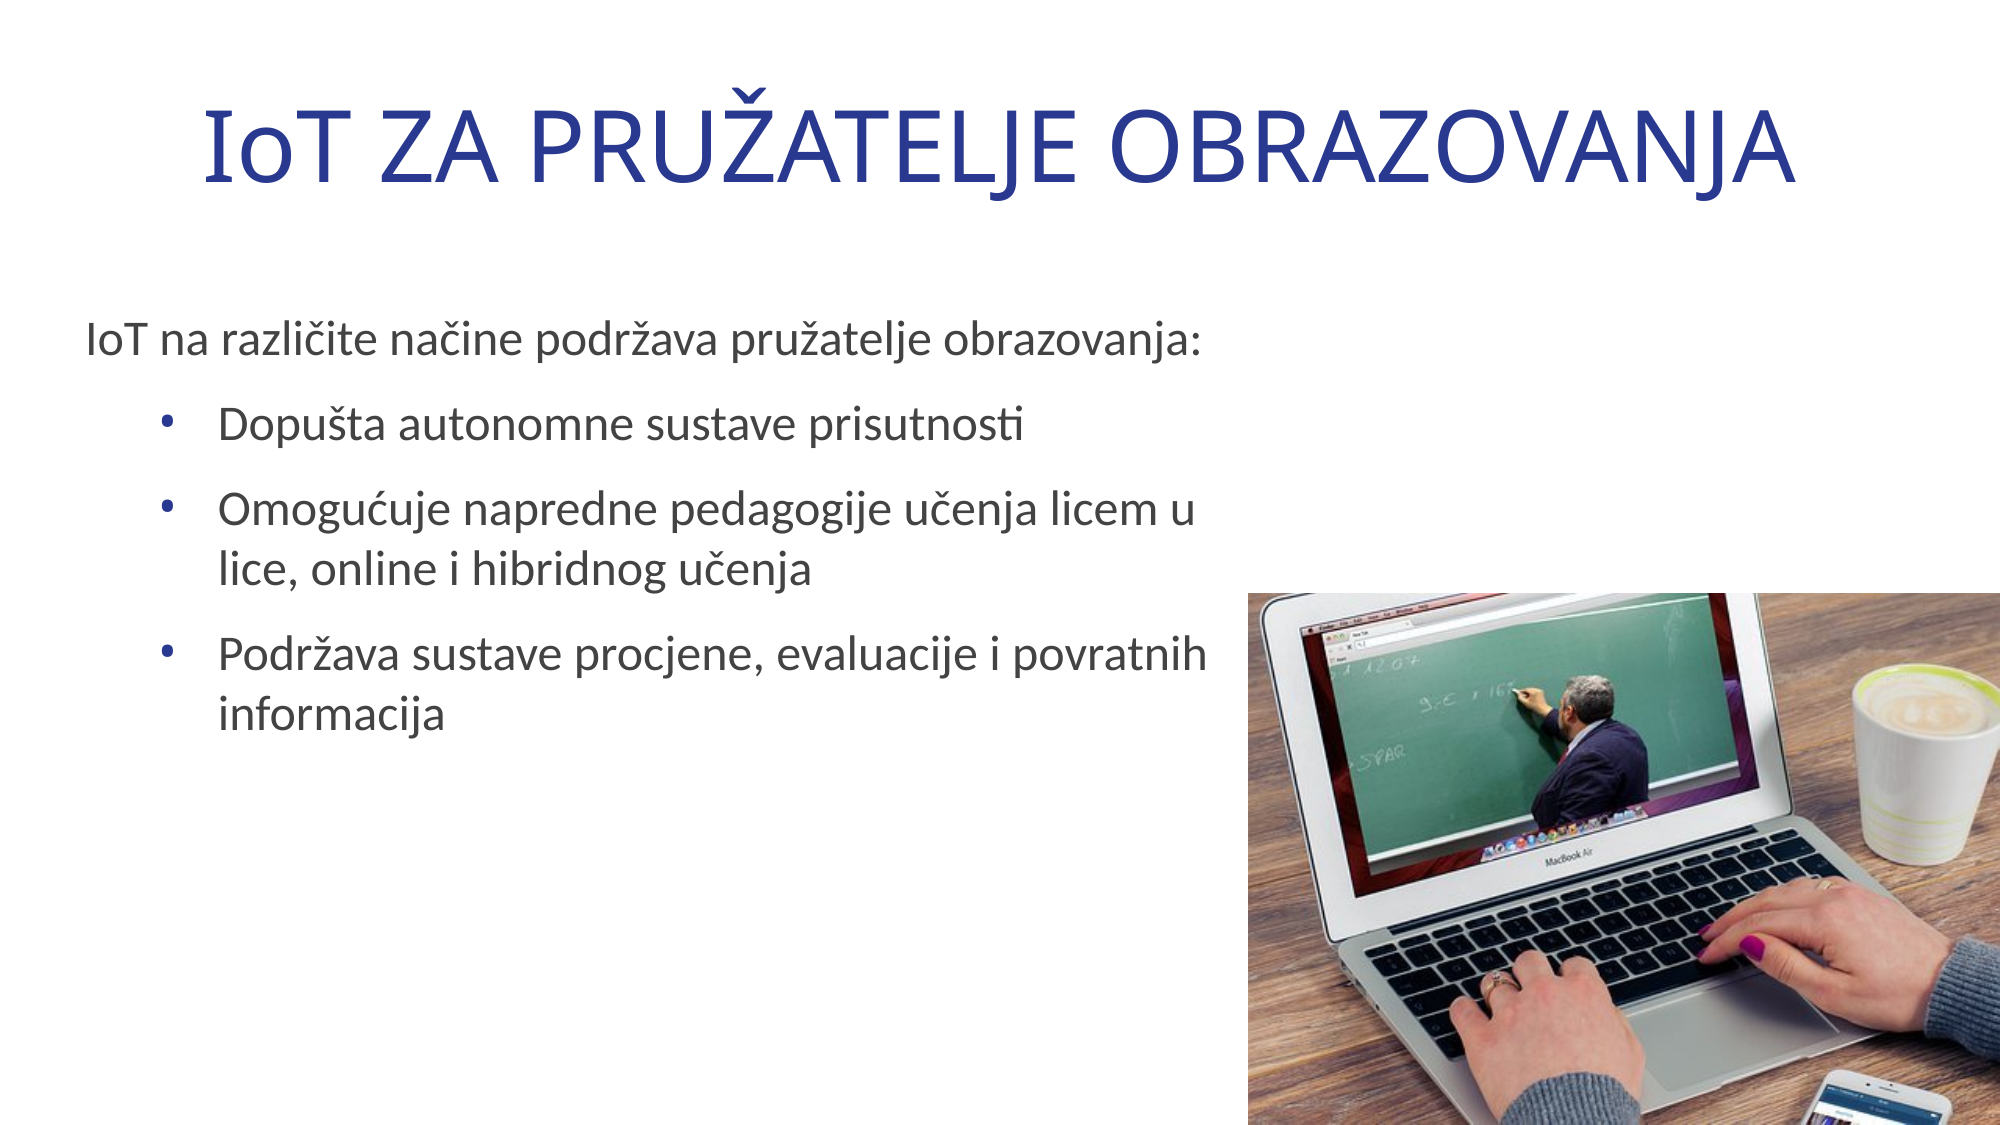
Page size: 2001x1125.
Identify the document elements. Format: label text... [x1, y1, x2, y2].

title IoT ZA PRUŽATELJE OBRAZOVANJA [137, 41, 1863, 259]
picture [1248, 593, 2000, 1125]
list IoT na različite načine podržava pružatelje obrazovanja: Dopušta autonomne sustave prisutnosti Omogućuje napredne pedagogije učenja licem u lice, online i hibridnog učenja Podržava sustave procjene, evaluacije i povratnih informacija [70, 297, 1267, 942]
